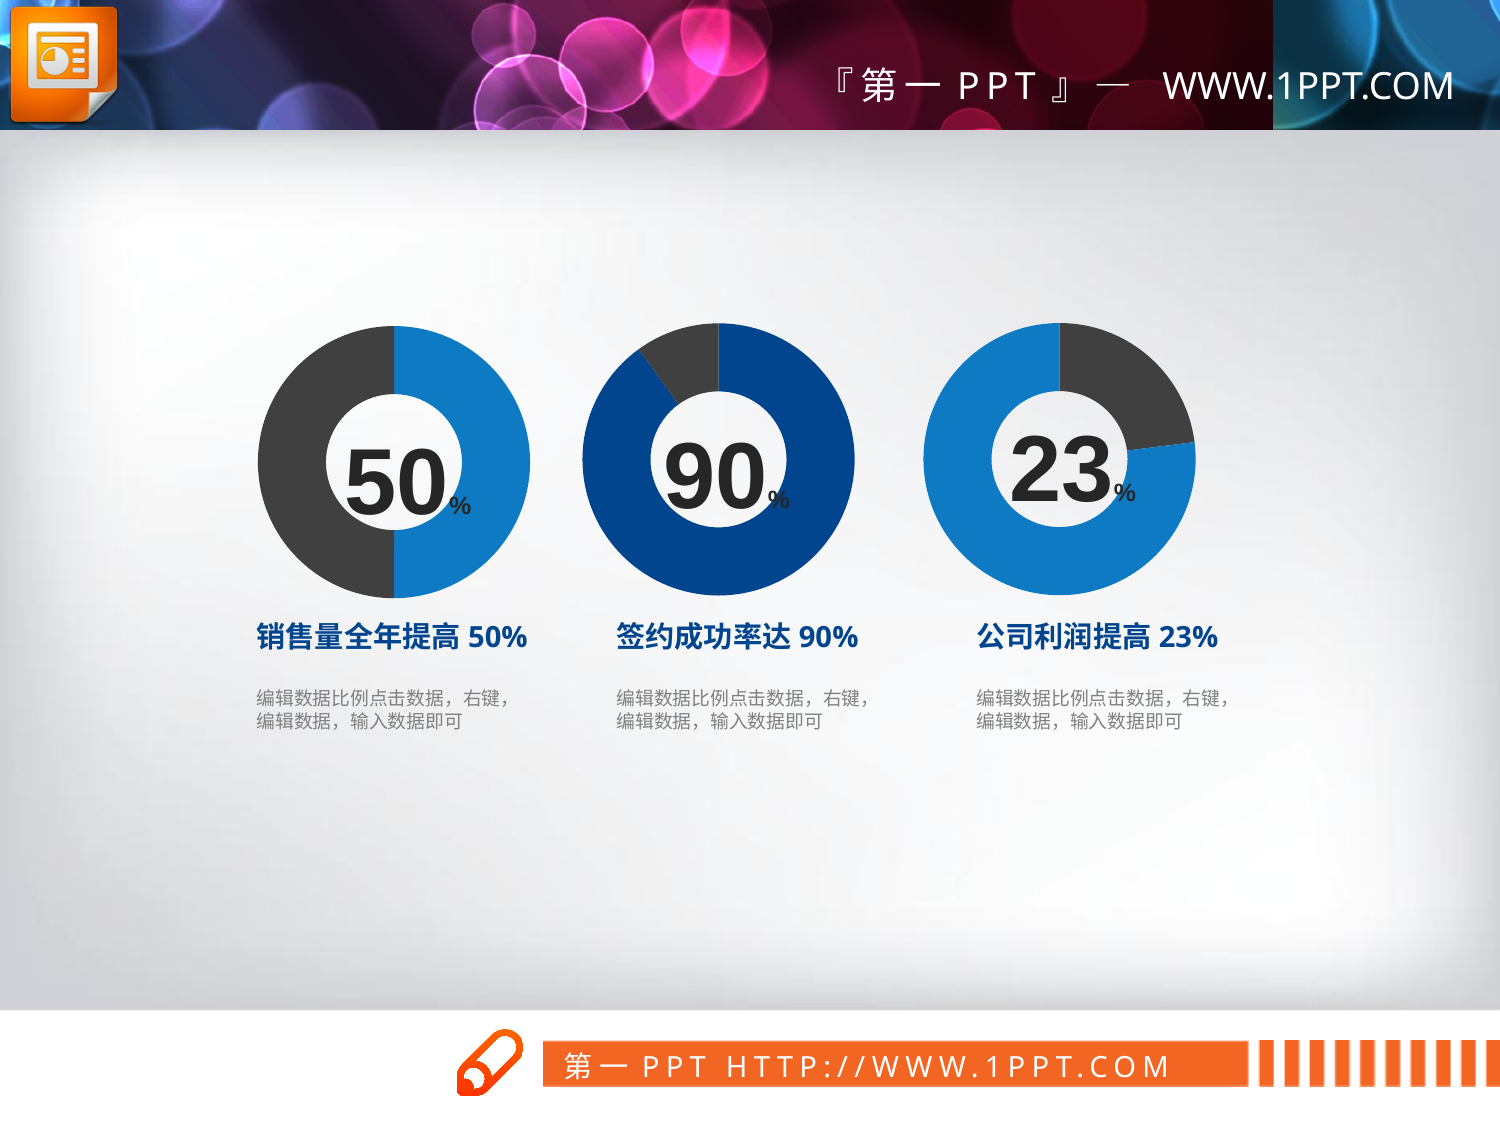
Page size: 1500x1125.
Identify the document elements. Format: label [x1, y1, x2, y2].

text_box [604, 612, 923, 764]
picture [543, 1040, 1500, 1087]
text_box [244, 612, 564, 764]
picture [0, 0, 1500, 1012]
text_box [481, 317, 820, 602]
text_box [216, 320, 571, 605]
text_box [964, 612, 1294, 764]
text_box [822, 317, 1297, 602]
